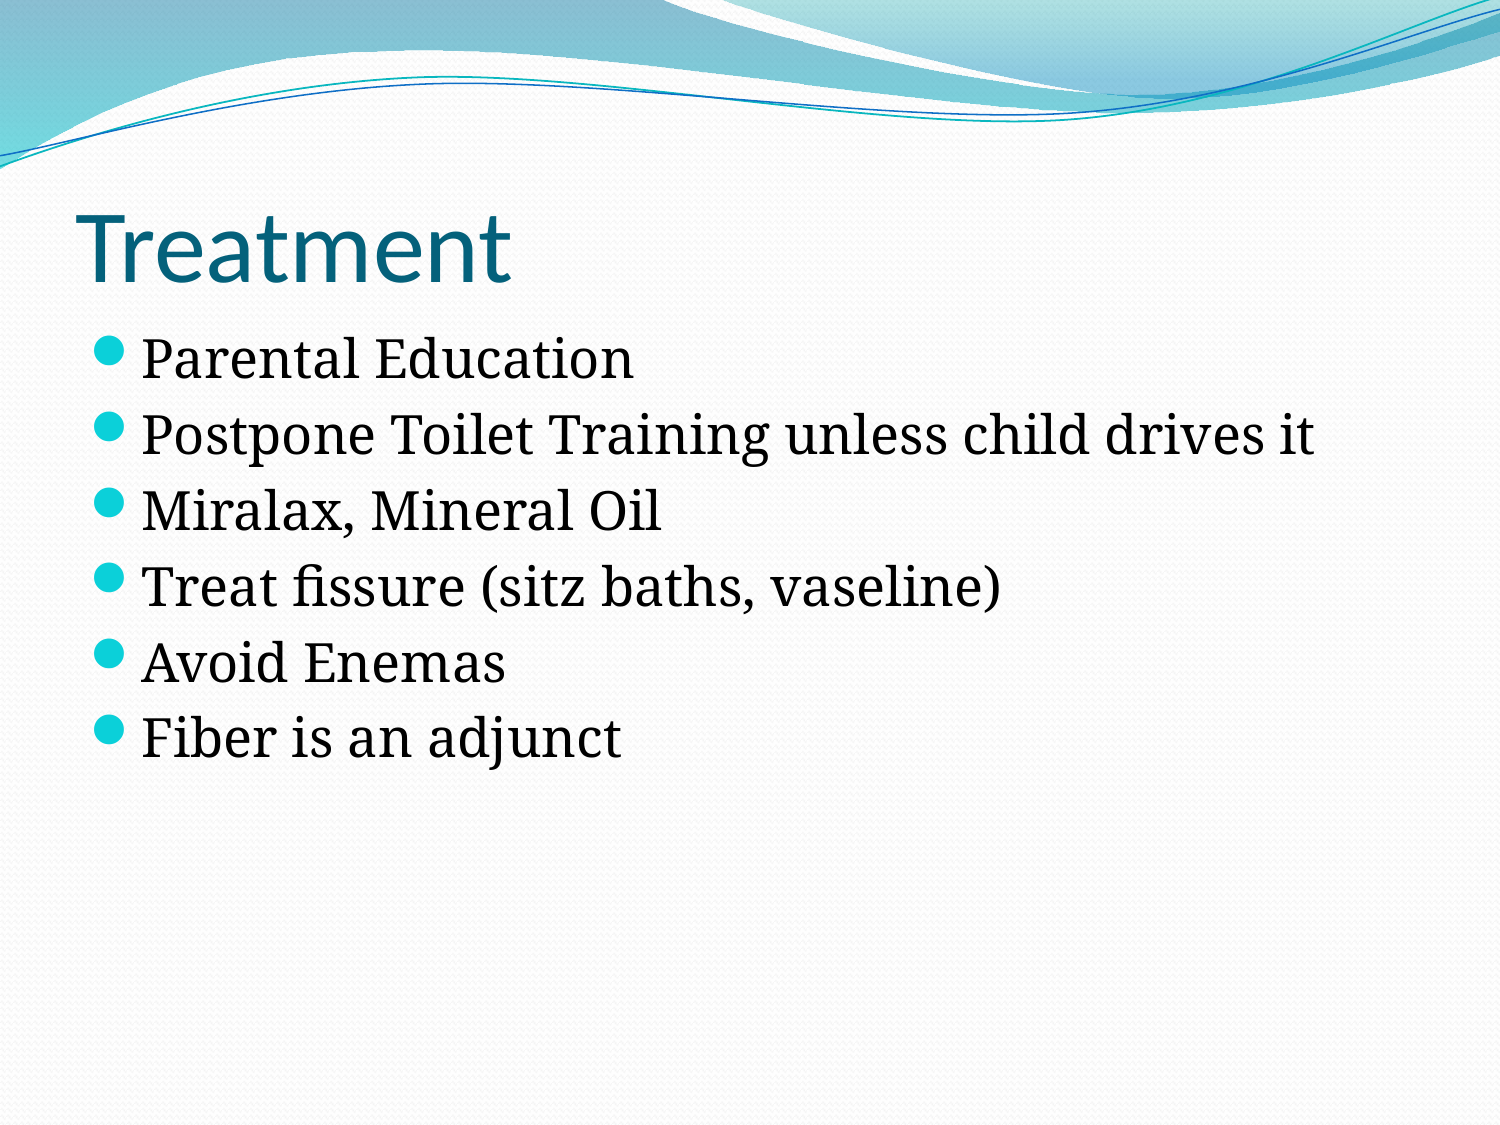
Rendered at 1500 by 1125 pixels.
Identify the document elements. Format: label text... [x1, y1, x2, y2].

title Treatment [75, 115, 1425, 303]
list Parental Education Postpone Toilet Training unless child drives it Miralax, Mineral Oil Treat fissure (sitz baths, vaseline) Avoid Enemas Fiber is an adjunct [75, 317, 1425, 1038]
